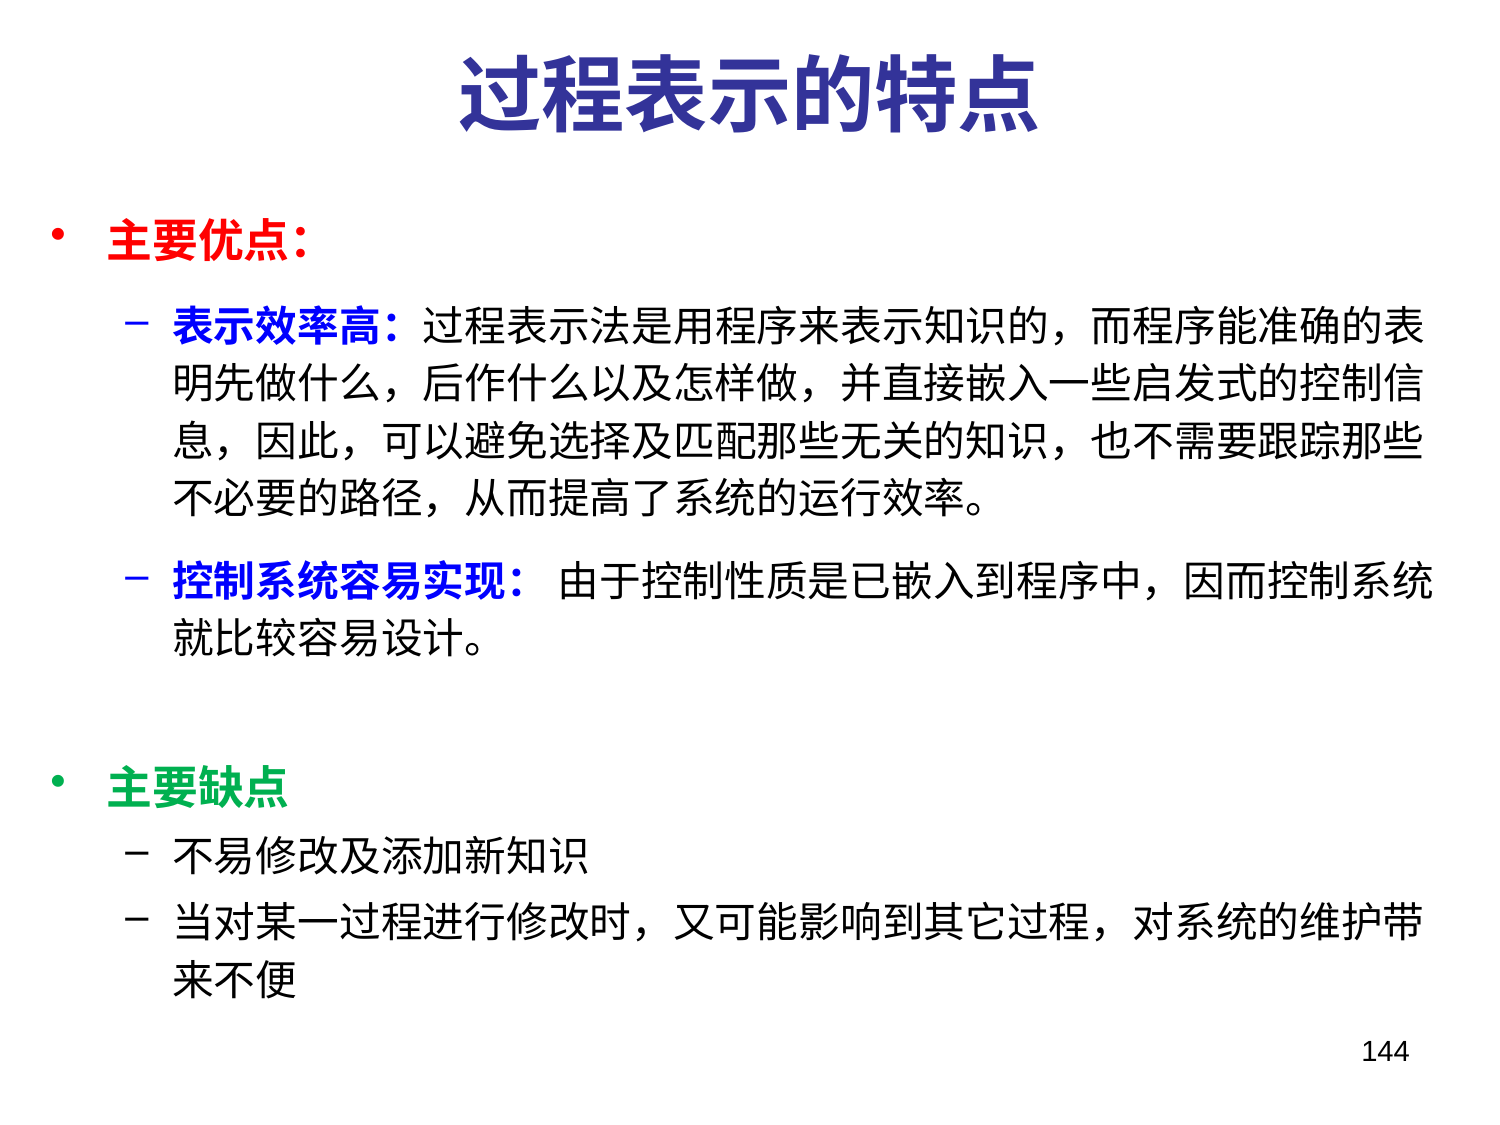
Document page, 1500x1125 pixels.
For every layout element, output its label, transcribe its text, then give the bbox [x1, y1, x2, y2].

slide_number 144 [1074, 1024, 1425, 1103]
title 过程表示的特点 [75, 0, 1425, 185]
list 主要优点： 表示效率高：过程表示法是用程序来表示知识的，而程序能准确的表明先做什么，后作什么以及怎样做，并直接嵌入一些启发式的控制信息，因此，可以避免选择及匹配那些无关的知识，也不需要跟踪那些不必要的路径，从而提高了系统的运行效率。 控制系统容易实现： 由于控制性质是已嵌入到程序中，因而控制系统就比较容易设计。 主要缺点 不易修改及添加新知识 当对某一过程进行修改时，又可能影响到其它过程，对系统的维护带来不便 [35, 196, 1465, 965]
